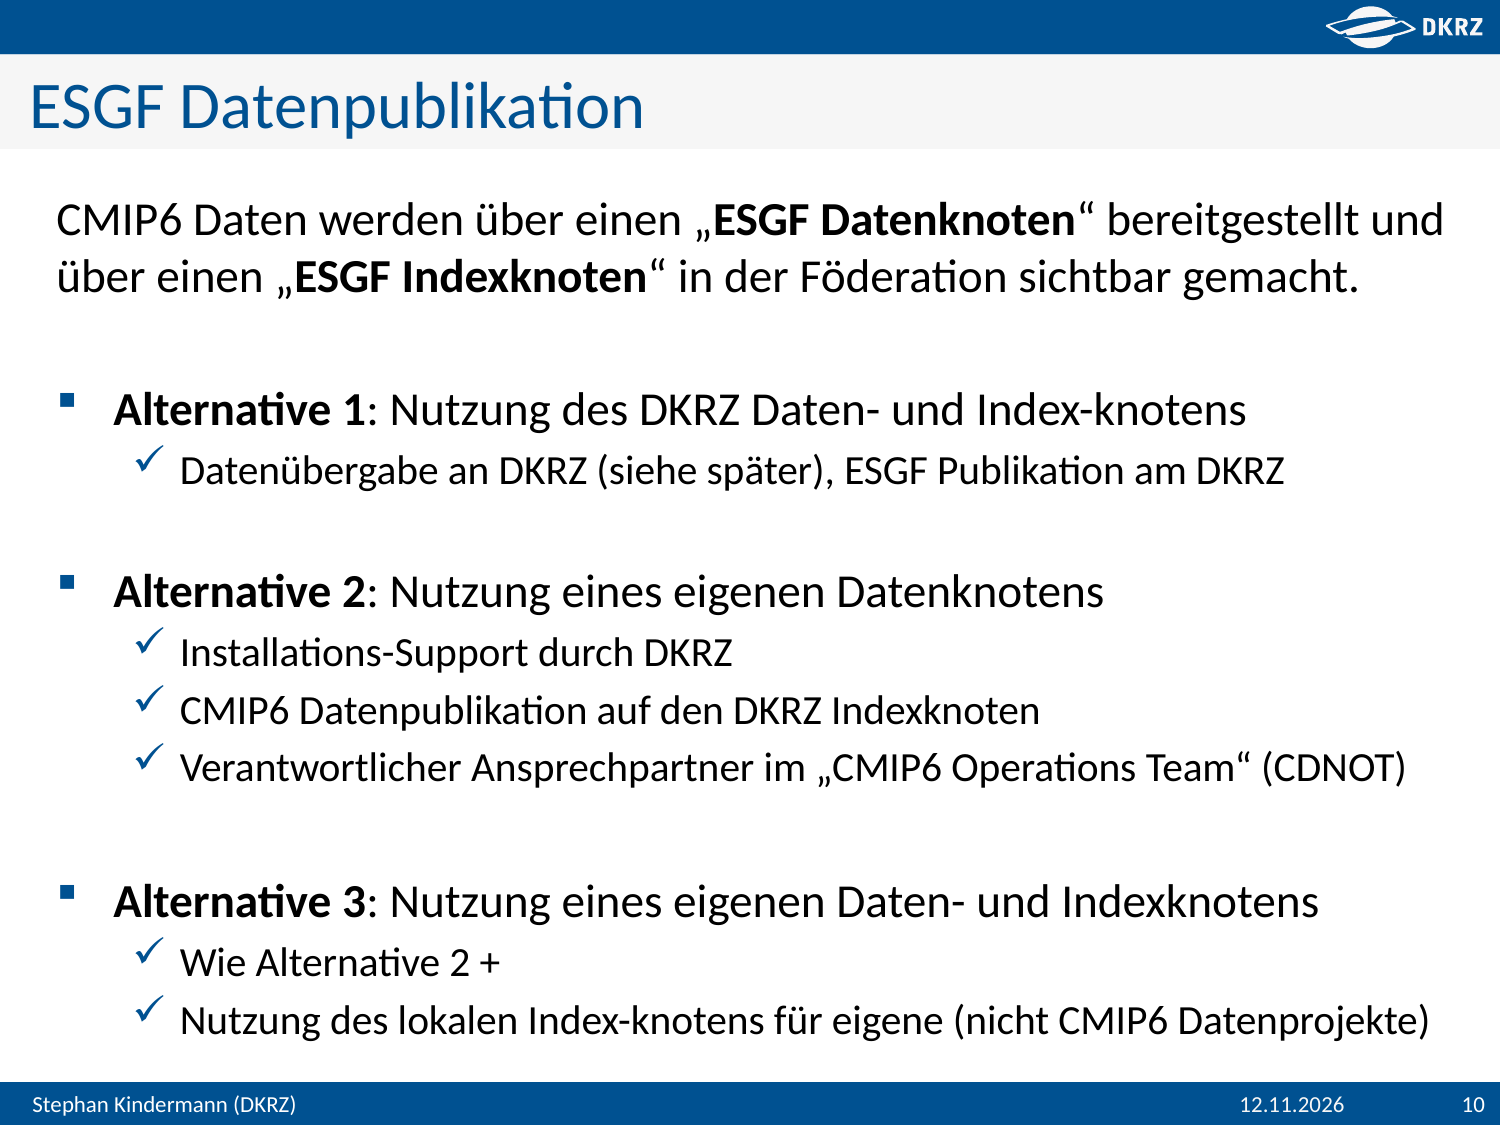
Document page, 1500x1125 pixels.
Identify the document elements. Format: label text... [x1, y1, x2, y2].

slide_number 10 [1376, 1082, 1500, 1125]
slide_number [1187, 1082, 1360, 1125]
list CMIP6 Daten werden über einen „ESGF Datenknoten“ bereitgestellt und über einen „ESGF Indexknoten“ in der Föderation sichtbar gemacht. Alternative 1: Nutzung des DKRZ Daten- und Index-knotens Datenübergabe an DKRZ (siehe später), ESGF Publikation am DKRZ Alternative 2: Nutzung eines eigenen Datenknotens Installations-Support durch DKRZ CMIP6 Datenpublikation auf den DKRZ Indexknoten Verantwortlicher Ansprechpartner im „CMIP6 Operations Team“ (CDNOT) Alternative 3: Nutzung eines eigenen Daten- und Indexknotens Wie Alternative 2 + Nutzung des lokalen Index-knotens für eigene (nicht CMIP6 Datenprojekte) [41, 172, 1483, 1059]
title ESGF Datenpublikation [0, 54, 1500, 149]
